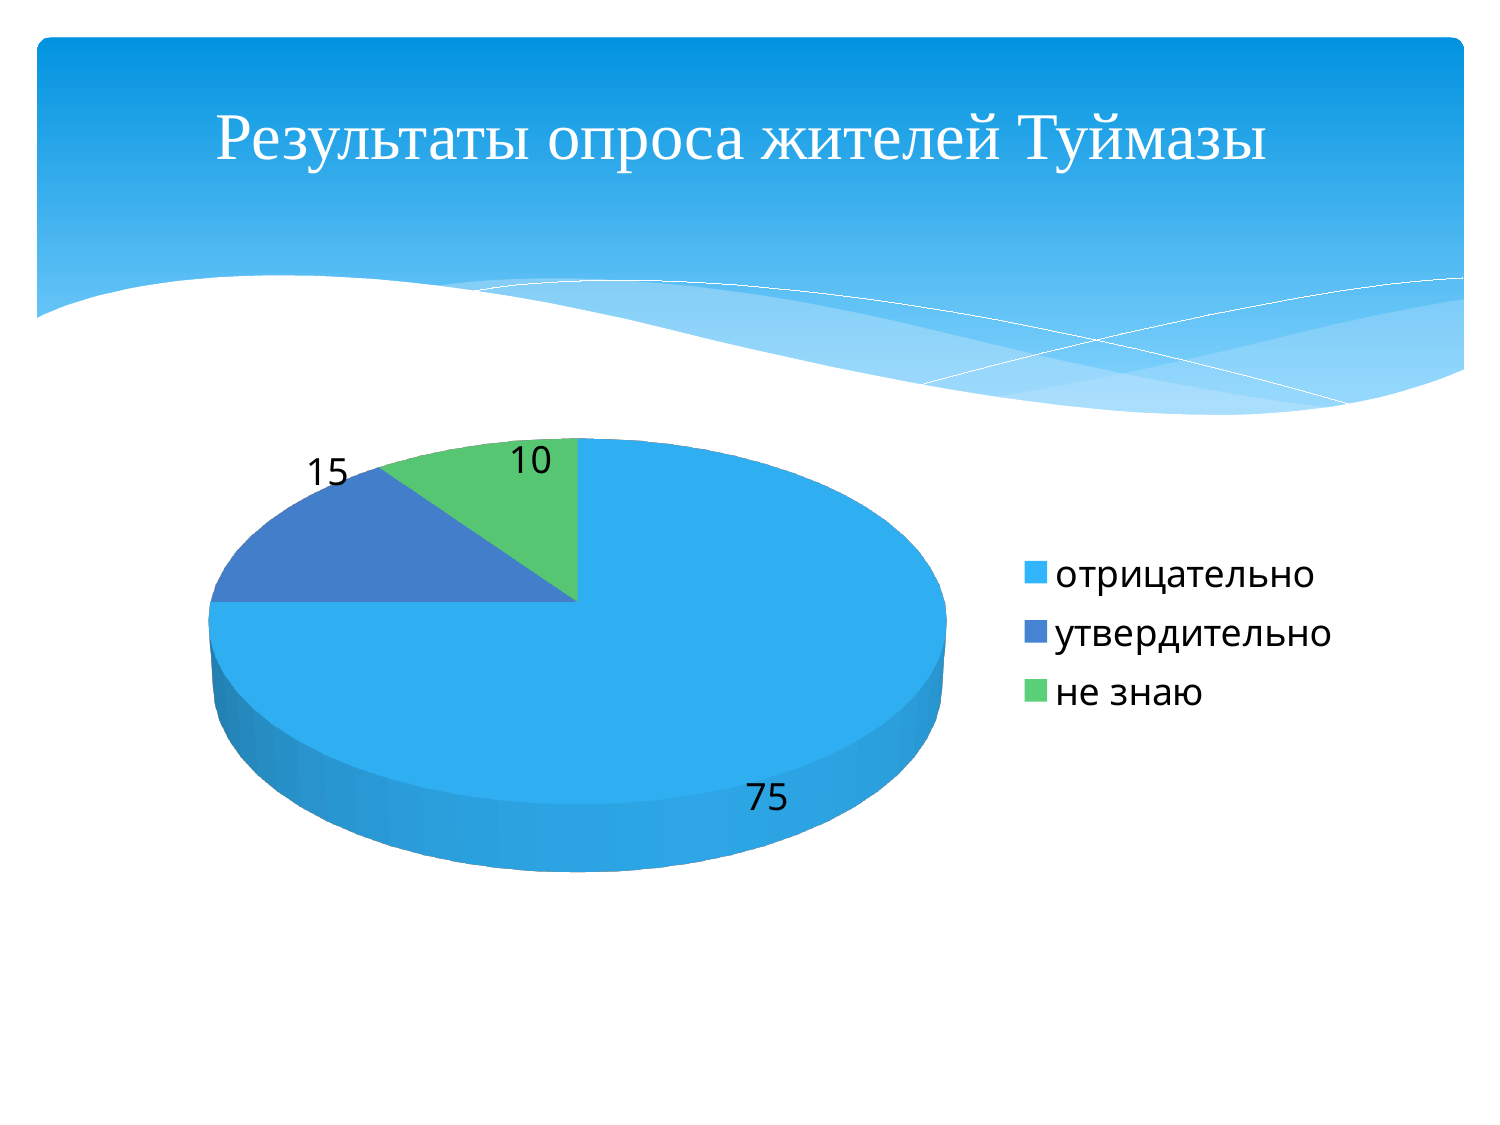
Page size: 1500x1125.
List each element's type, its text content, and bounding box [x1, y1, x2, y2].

title Результаты опроса жителей Туймазы [75, 55, 1425, 211]
chart [142, 257, 1359, 1006]
